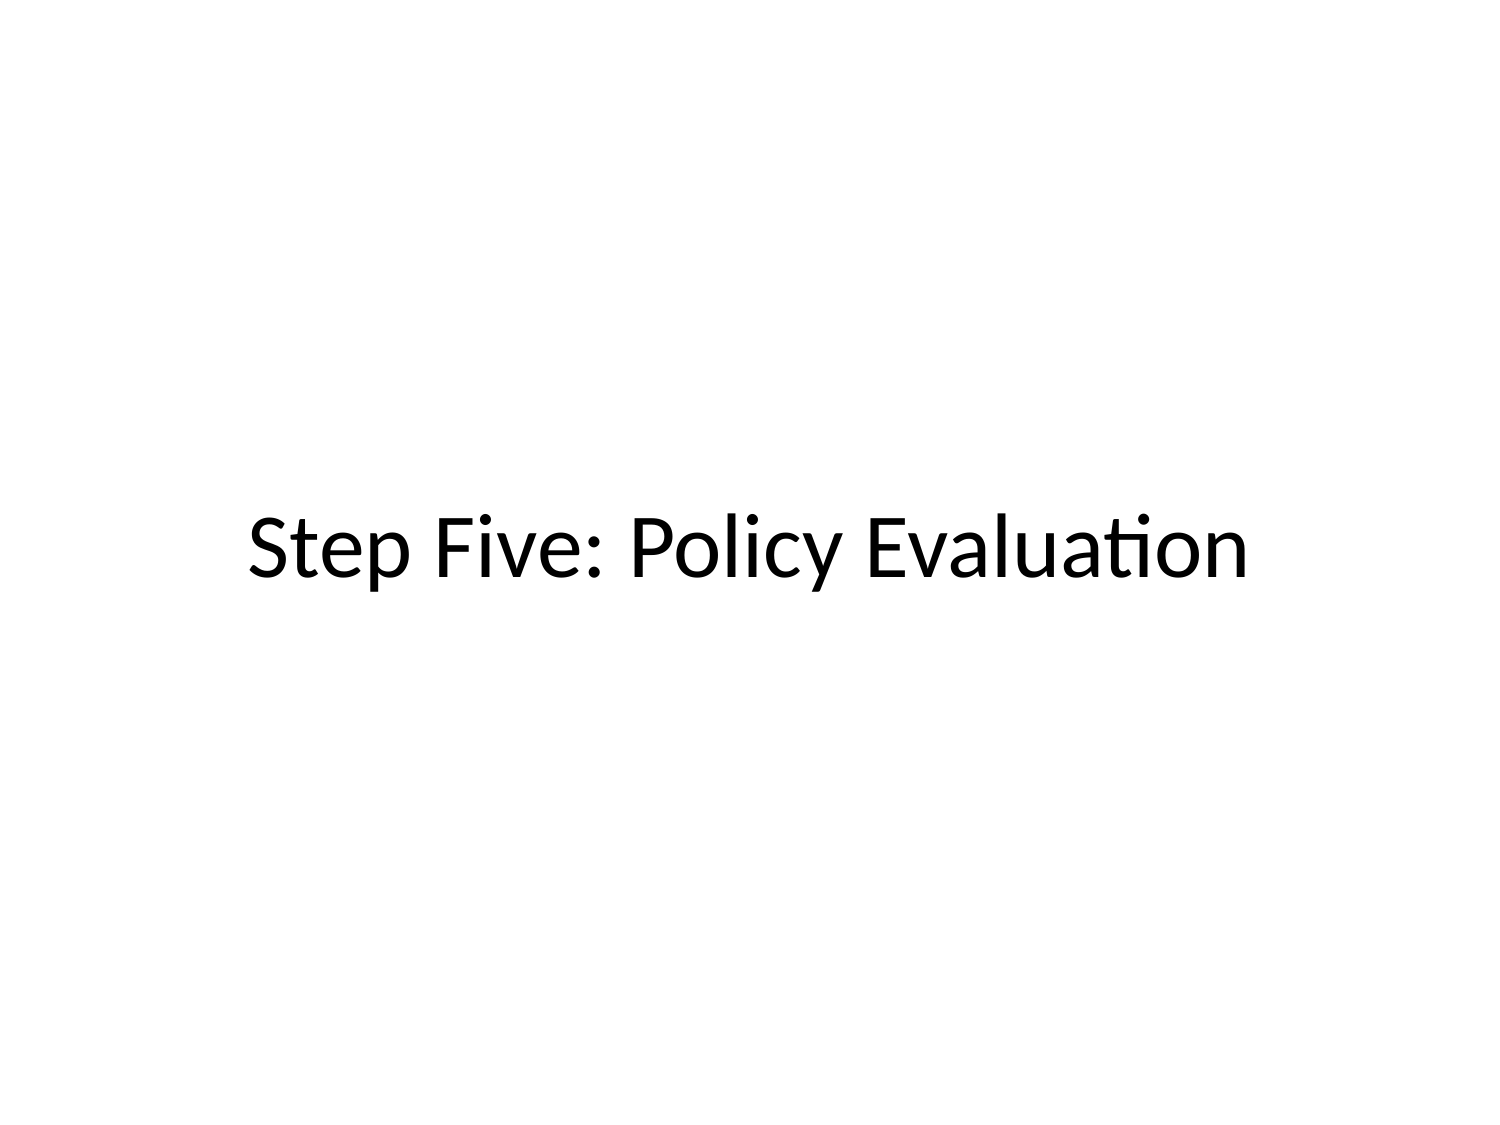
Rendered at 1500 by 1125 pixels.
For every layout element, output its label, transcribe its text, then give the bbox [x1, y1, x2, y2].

title Step Five: Policy Evaluation [75, 45, 1425, 1038]
